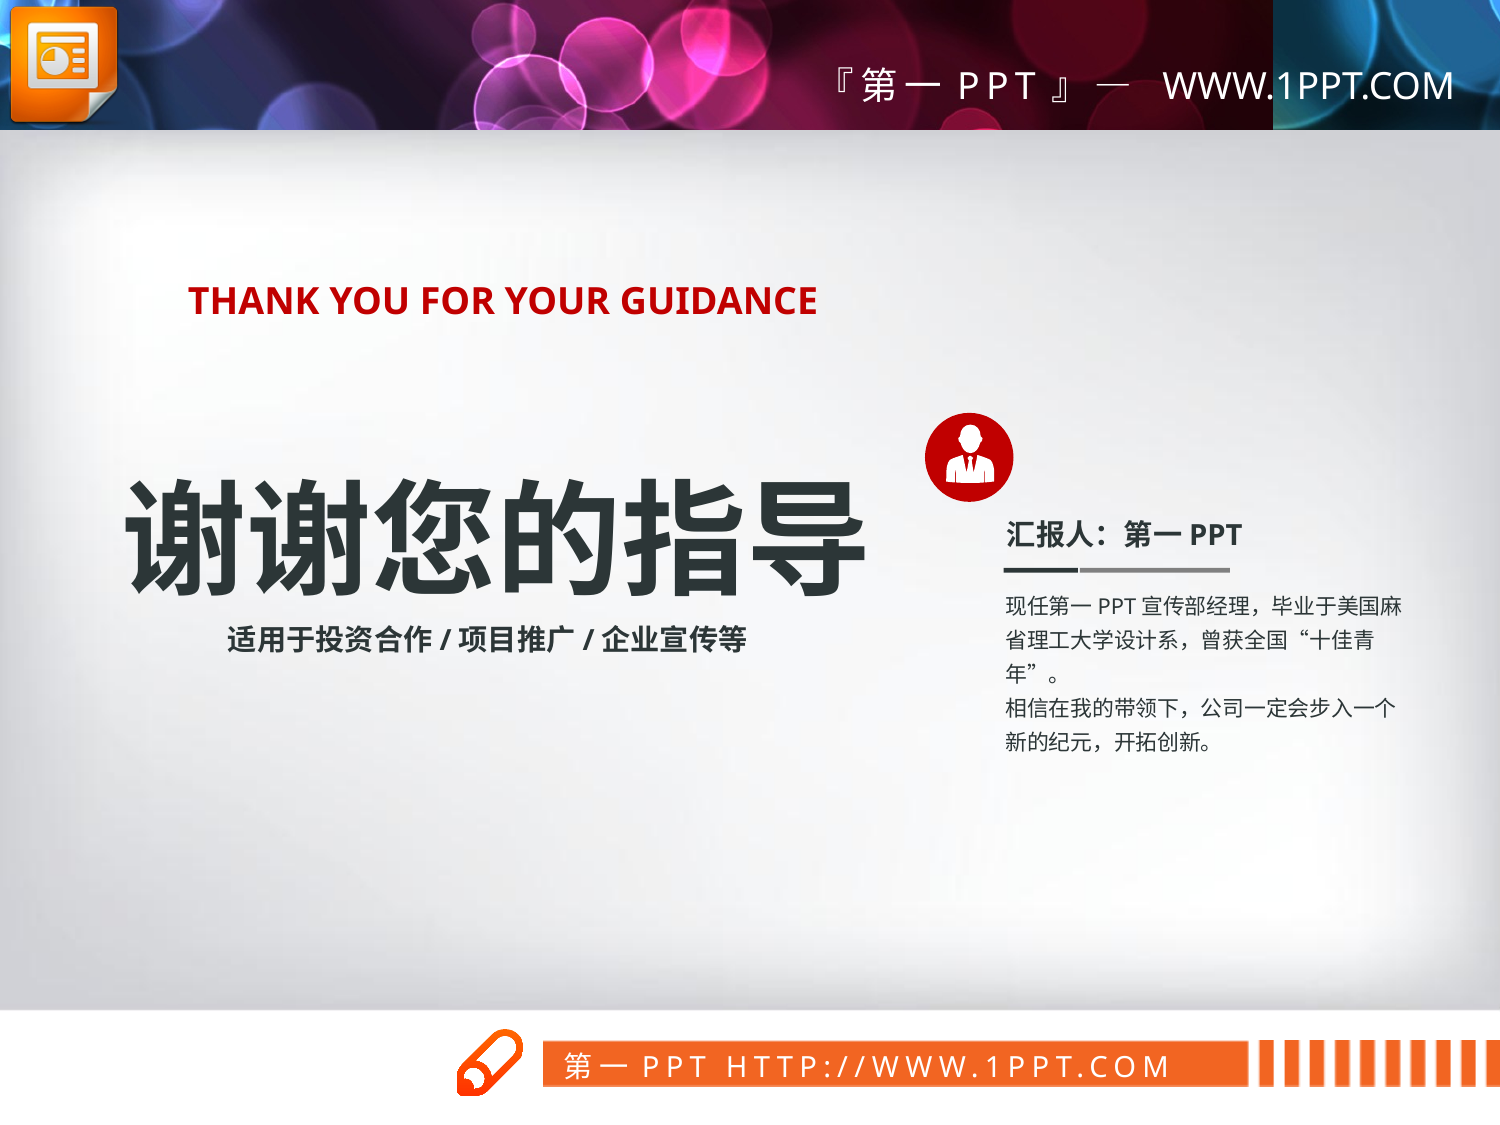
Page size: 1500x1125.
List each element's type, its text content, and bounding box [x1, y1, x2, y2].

text_box 现任第一PPT宣传部经理，毕业于美国麻省理工大学设计系，曾获全国“十佳青年”。 相信在我的带领下，公司一定会步入一个新的纪元，开拓创新。 [994, 578, 1424, 761]
text_box 汇报人：第一PPT [995, 510, 1254, 557]
text_box [1003, 567, 1078, 573]
picture [0, 0, 1500, 1012]
picture [543, 1040, 1500, 1087]
text_box THANK YOU FOR YOUR GUIDANCE [167, 267, 839, 333]
text_box 谢谢您的指导 [106, 332, 908, 618]
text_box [924, 412, 1014, 503]
text_box [1079, 567, 1230, 573]
text_box 适用于投资合作/项目推广/企业宣传等 [203, 589, 772, 689]
